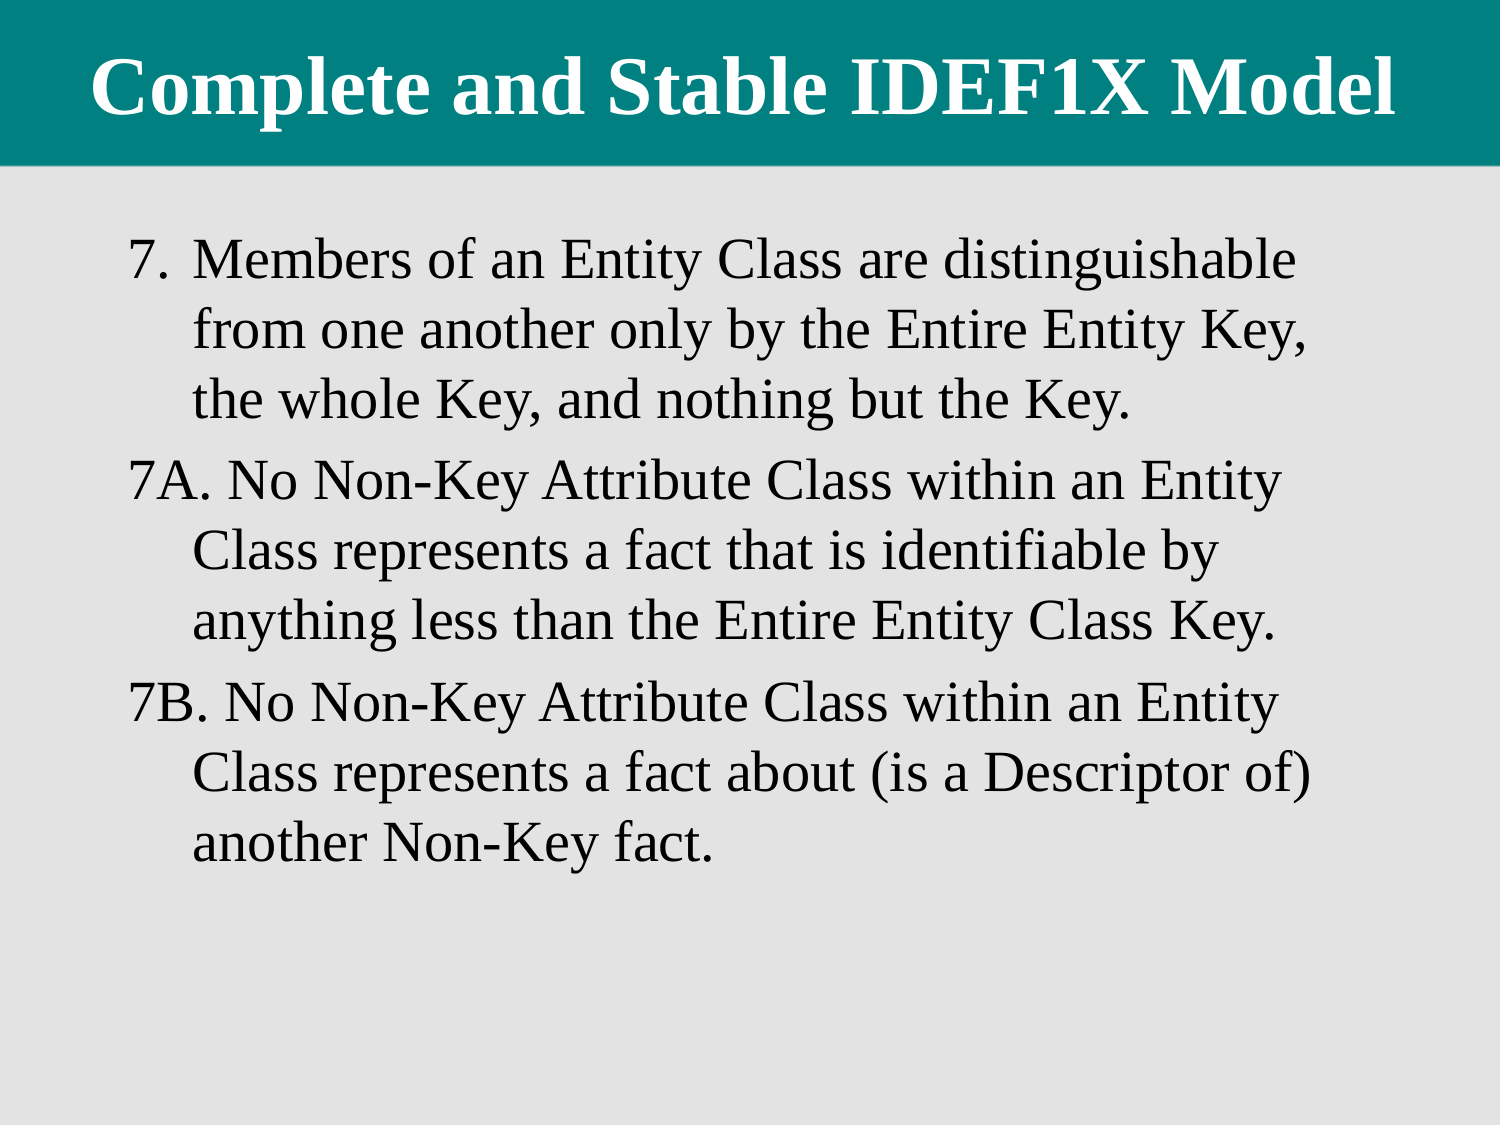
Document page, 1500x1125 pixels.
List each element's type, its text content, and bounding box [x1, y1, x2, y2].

list 7. Members of an Entity Class are distinguishable from one another only by the Entire Entity Key, the whole Key, and nothing but the Key. 7A. No Non-Key Attribute Class within an Entity Class represents a fact that is identifiable by anything less than the Entire Entity Class Key. 7B. No Non-Key Attribute Class within an Entity Class represents a fact about (is a Descriptor of) another Non-Key fact. [111, 211, 1388, 887]
picture [0, 0, 1500, 1125]
title Complete and Stable IDEF1X Model [0, 23, 1488, 140]
